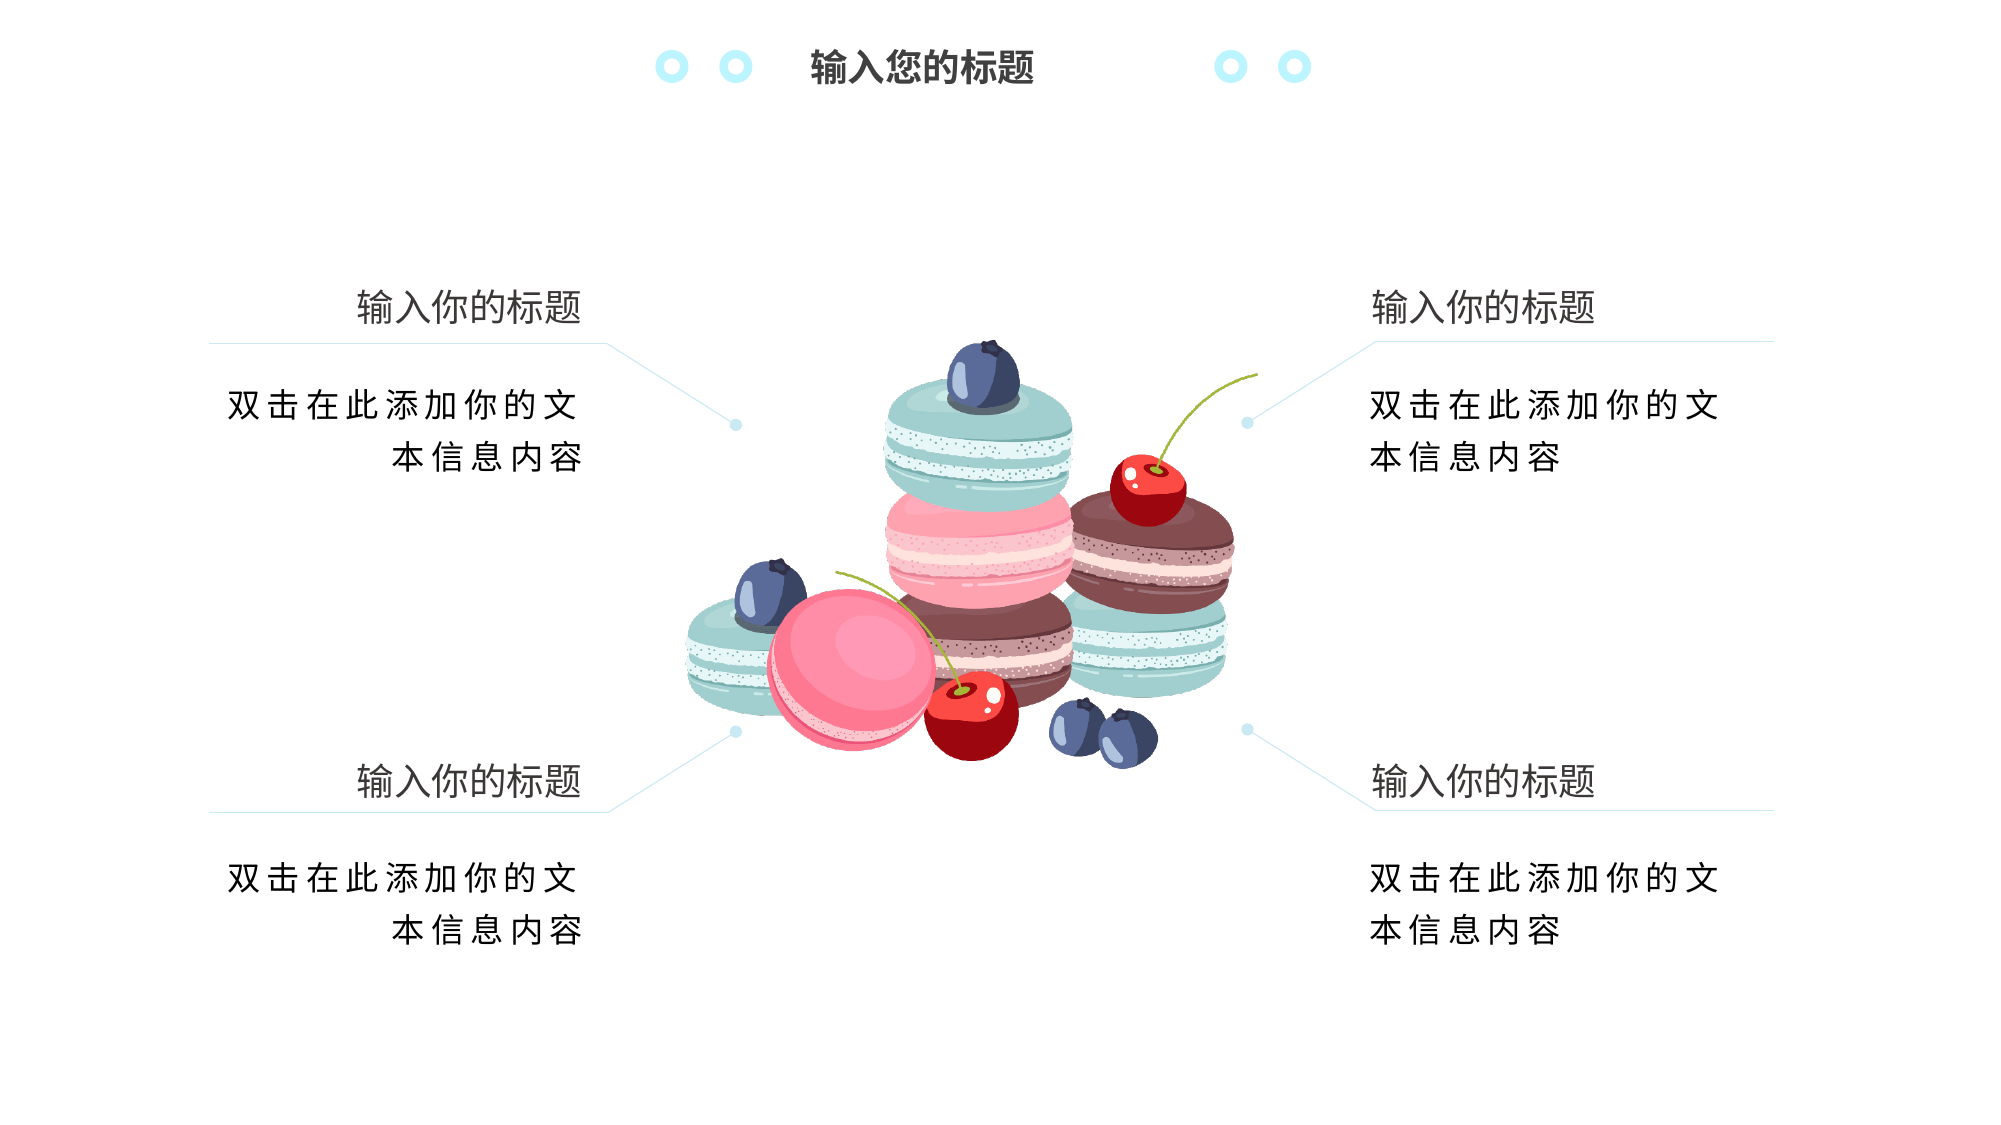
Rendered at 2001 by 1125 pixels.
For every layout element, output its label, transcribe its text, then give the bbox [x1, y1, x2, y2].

text_box 双击在此添加你的文本信息内容 [1354, 423, 1744, 484]
text_box 双击在此添加你的文本信息内容 [1354, 837, 1744, 957]
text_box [209, 731, 736, 813]
text_box 双击在此添加你的文本信息内容 [209, 425, 598, 484]
text_box 输入你的标题 [1356, 276, 1611, 337]
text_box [1247, 729, 1775, 811]
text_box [655, 36, 1312, 97]
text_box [1247, 341, 1775, 423]
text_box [209, 343, 736, 425]
picture [640, 209, 1275, 845]
text_box 双击在此添加你的文本信息内容 [209, 837, 598, 957]
text_box 输入你的标题 [341, 276, 597, 337]
